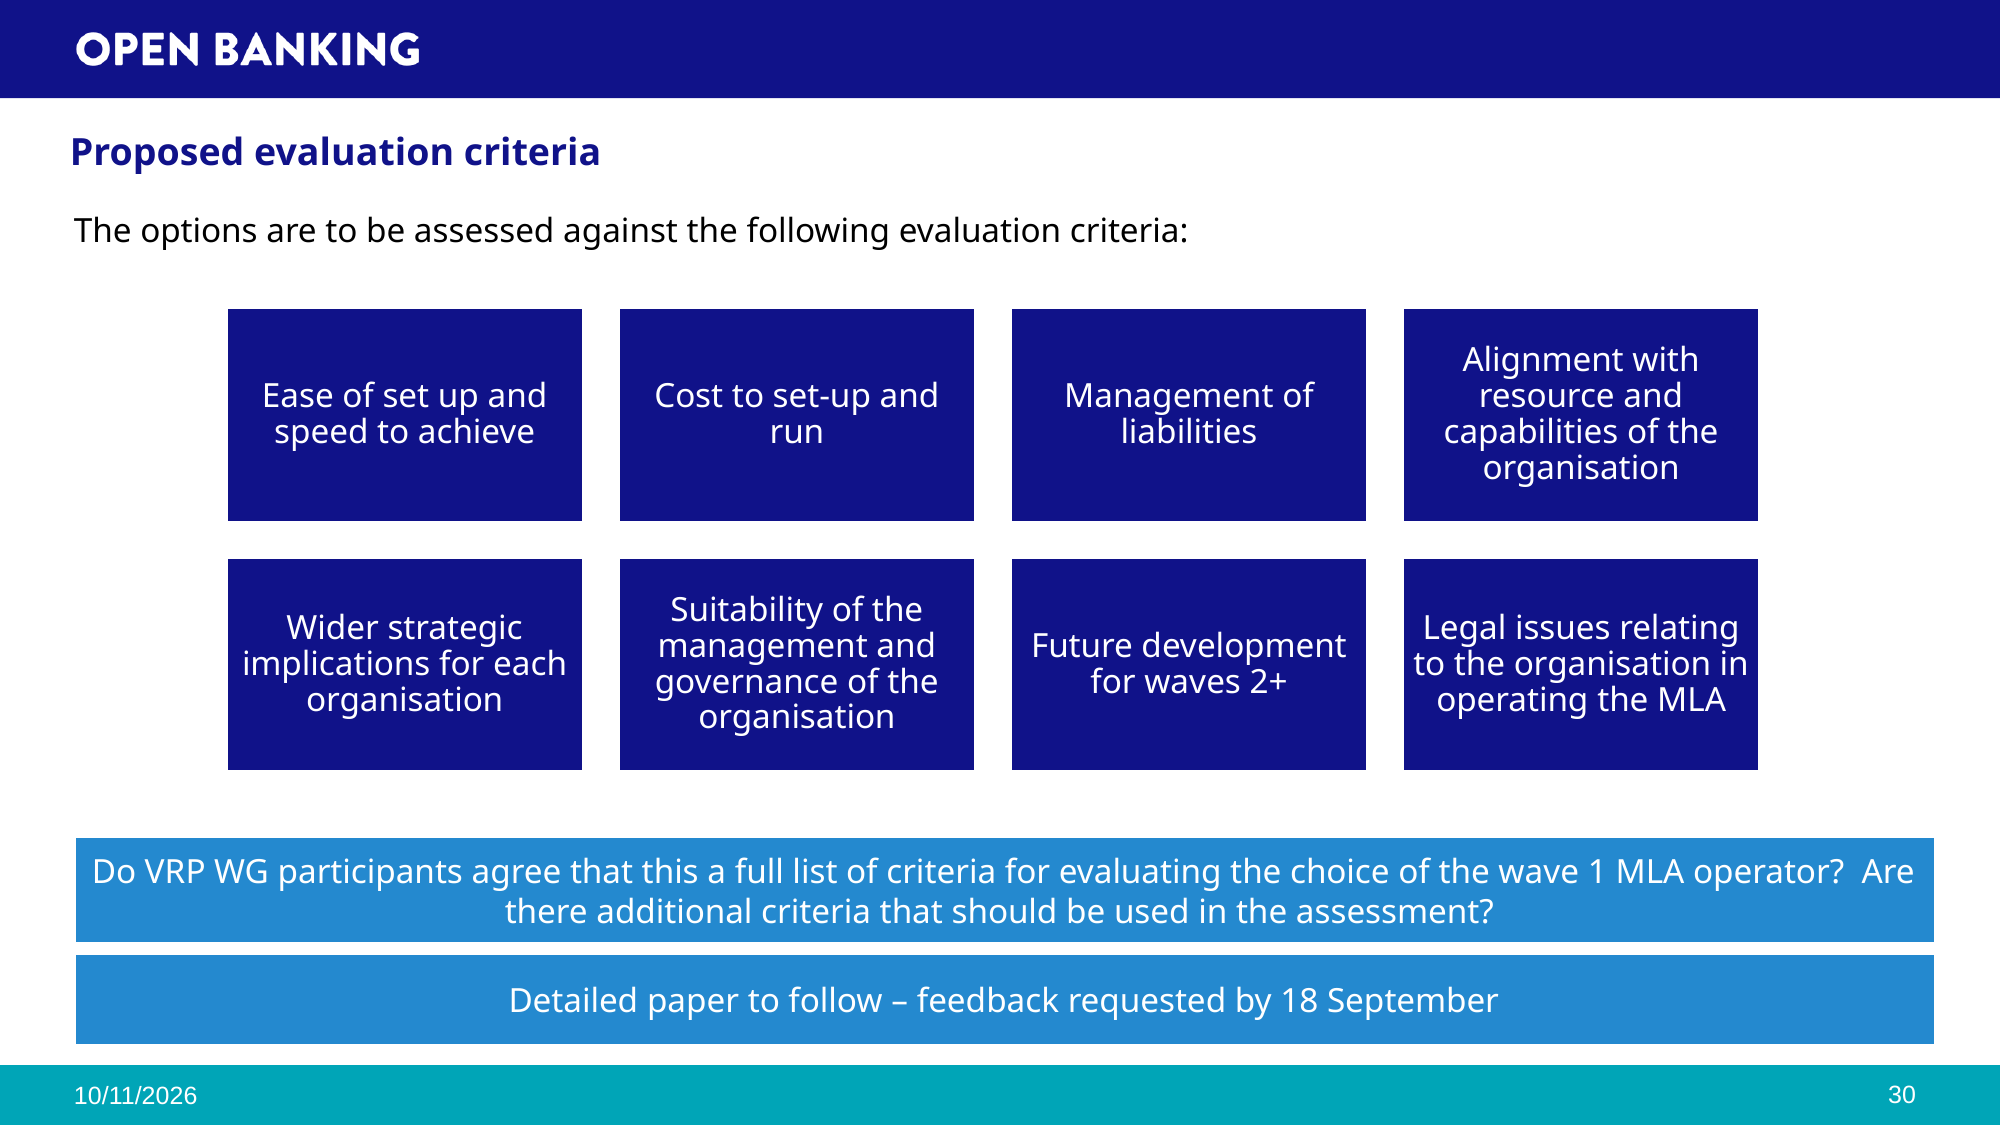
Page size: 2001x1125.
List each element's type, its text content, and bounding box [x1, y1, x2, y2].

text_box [41, 307, 1945, 772]
picture [43, 0, 452, 99]
title Proposed evaluation criteria [54, 125, 1629, 207]
list The options are to be assessed against the following evaluation criteria: [59, 206, 1936, 289]
footer [662, 1064, 1338, 1124]
text_box Do VRP WG participants agree that this a full list of criteria for evaluating the choice of the wave 1 MLA operator? Are there additional criteria that should be used in the assessment? [73, 835, 1937, 946]
slide_number 30 [1412, 1064, 1932, 1124]
text_box Detailed paper to follow – feedback requested by 18 September [73, 952, 1937, 1047]
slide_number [59, 1065, 509, 1125]
